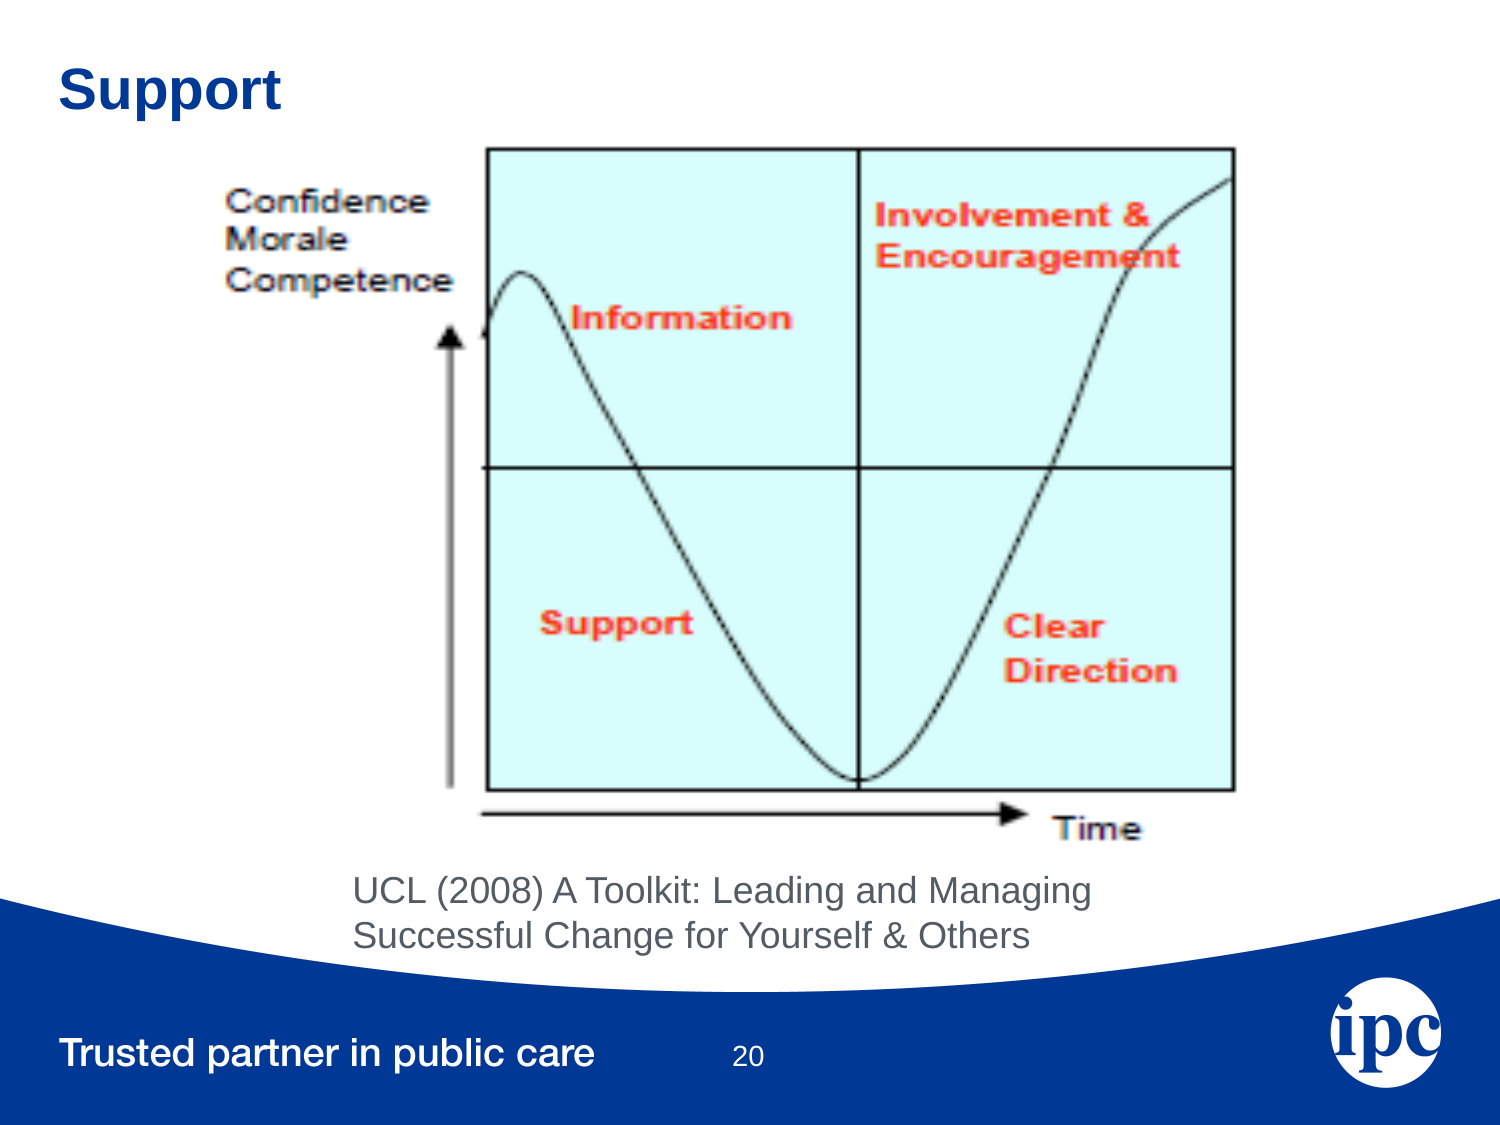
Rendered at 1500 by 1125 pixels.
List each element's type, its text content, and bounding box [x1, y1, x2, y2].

footer 20 [585, 1024, 911, 1085]
title Support [58, 59, 1442, 131]
picture [0, 0, 1500, 1125]
text_box UCL (2008) A Toolkit: Leading and Managing Successful Change for Yourself & Others [337, 858, 1163, 963]
